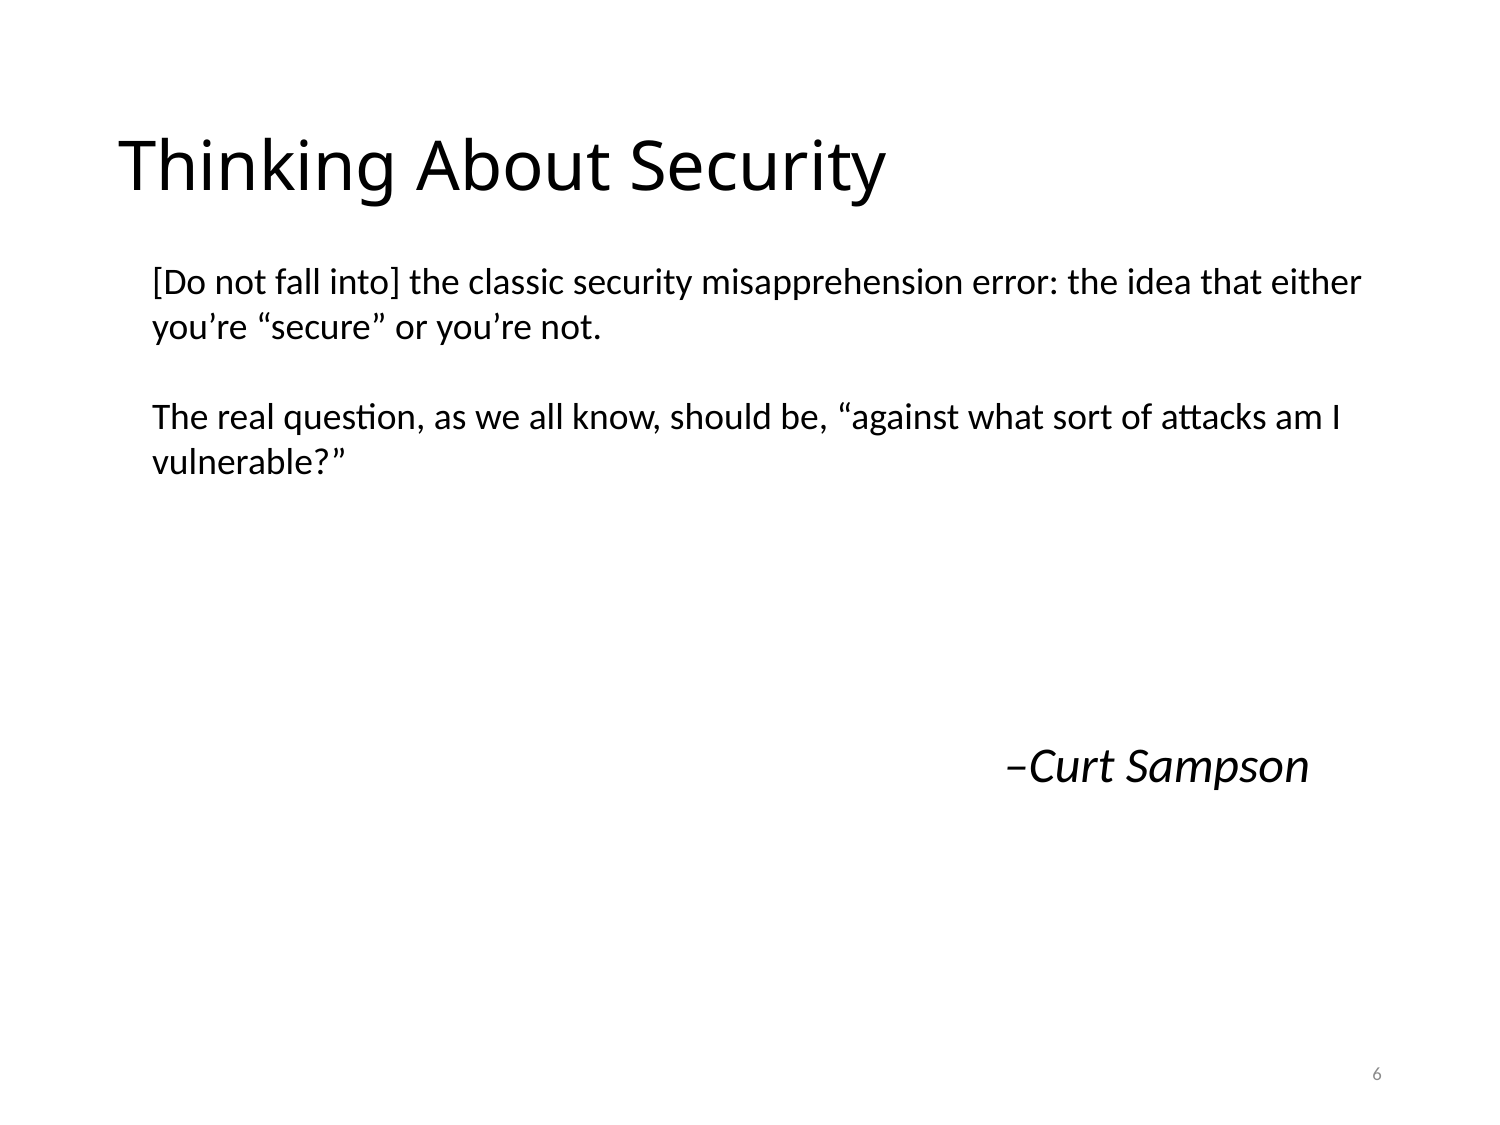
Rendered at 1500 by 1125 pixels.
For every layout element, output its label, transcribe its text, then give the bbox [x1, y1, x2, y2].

text_box –Curt Sampson [587, 724, 1325, 800]
text_box [Do not fall into] the classic security misapprehension error: the idea that either you’re “secure” or you’re not. The real question, as we all know, should be, “against what sort of attacks am I vulnerable?” [137, 249, 1400, 490]
title Thinking About Security [103, 59, 1397, 278]
slide_number 6 [1059, 1042, 1397, 1103]
